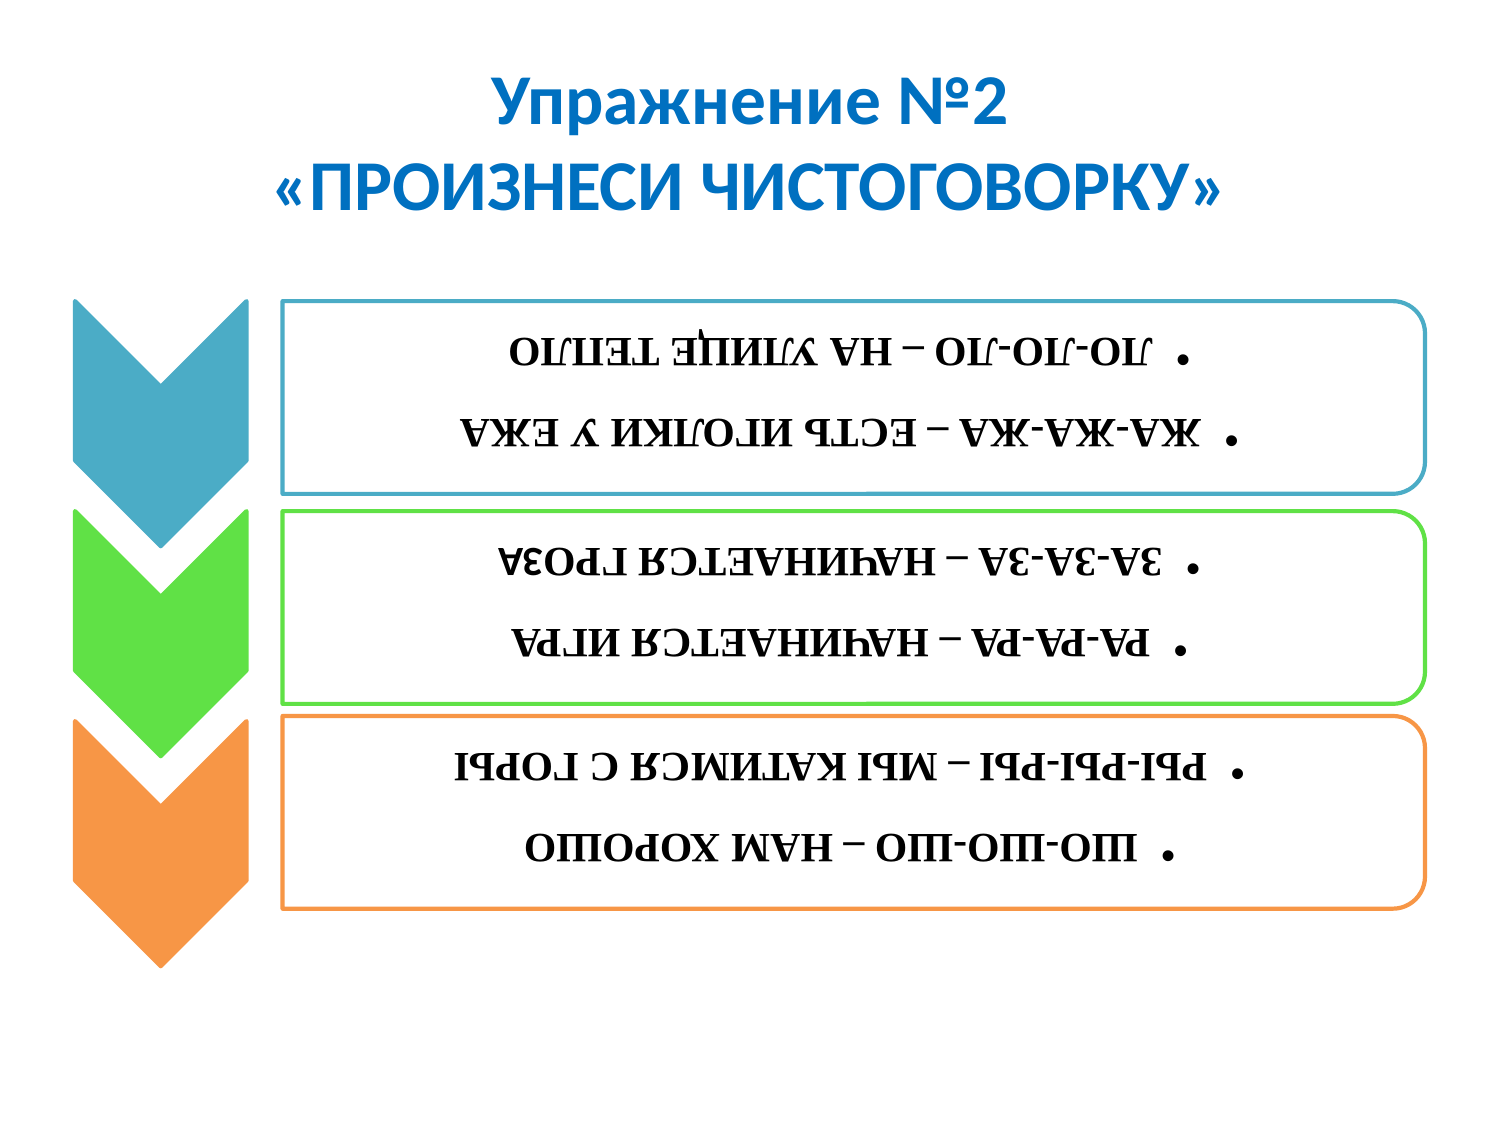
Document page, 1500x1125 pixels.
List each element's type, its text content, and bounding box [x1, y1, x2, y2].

title Упражнение №2 «ПРОИЗНЕСИ ЧИСТОГОВОРКУ» [75, 45, 1425, 233]
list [74, 262, 1426, 1006]
